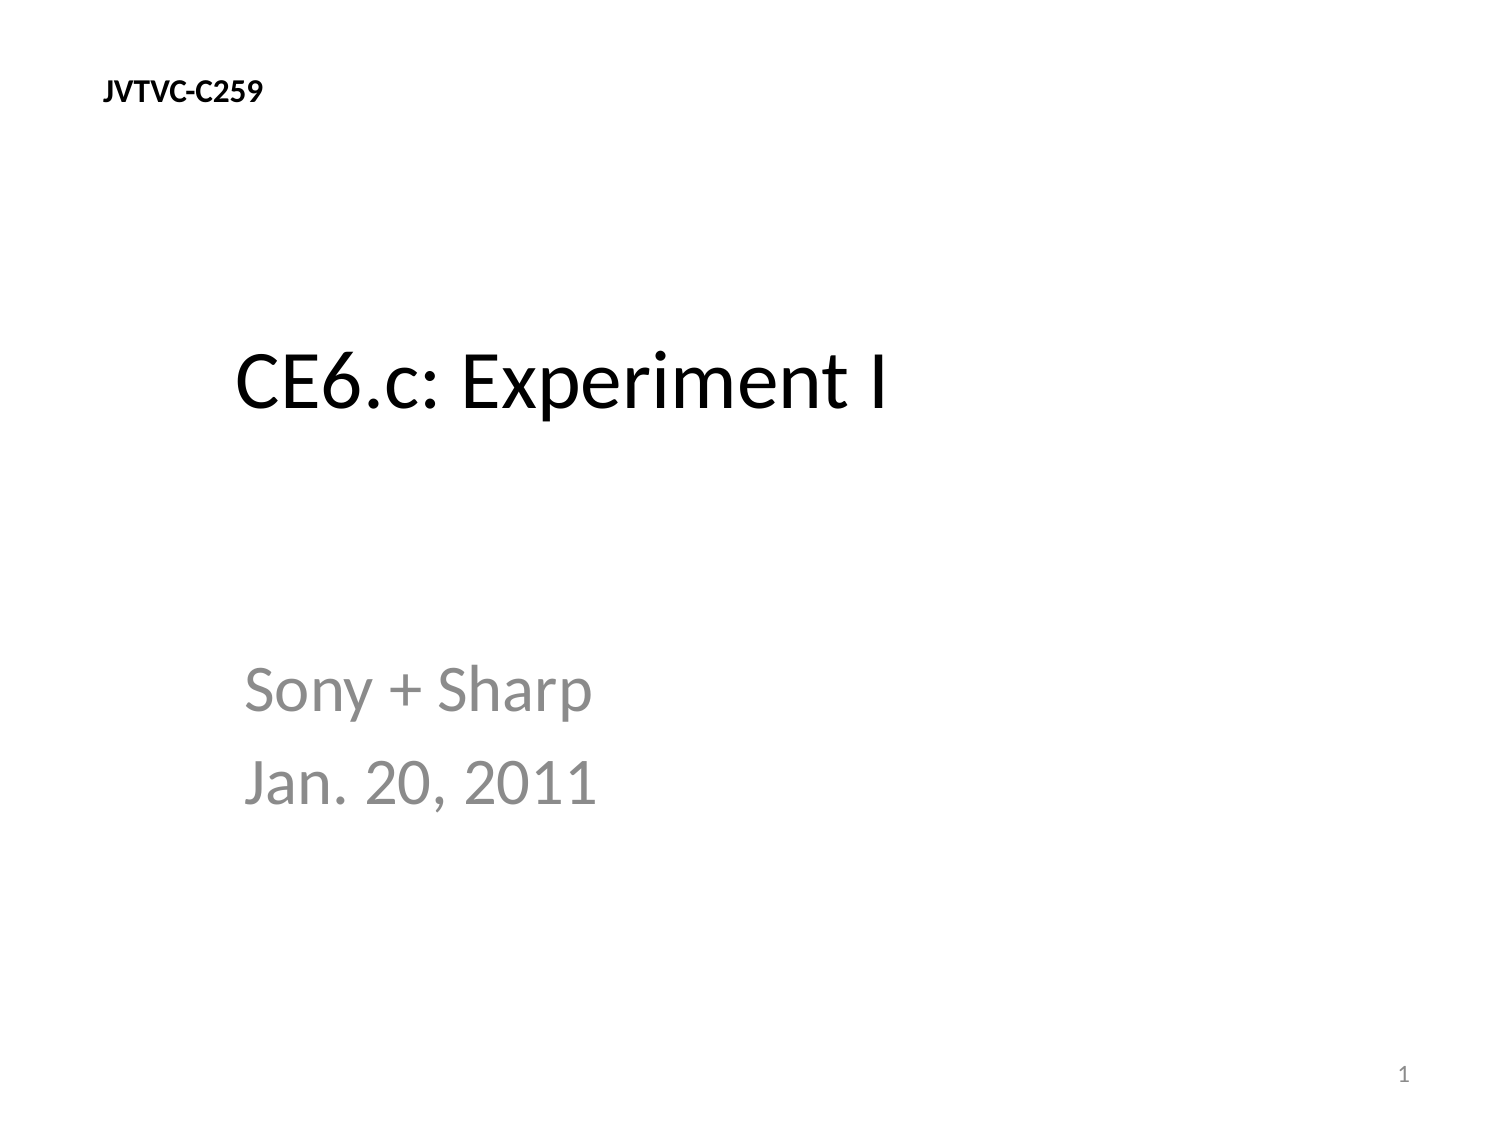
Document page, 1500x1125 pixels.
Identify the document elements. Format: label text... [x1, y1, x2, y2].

text_box JVTVC-C259 [88, 61, 420, 117]
slide_number 1 [1074, 1042, 1425, 1103]
subtitle Sony + Sharp Jan. 20, 2011 [229, 637, 1280, 925]
title CE6.c: Experiment I [220, 316, 1469, 433]
